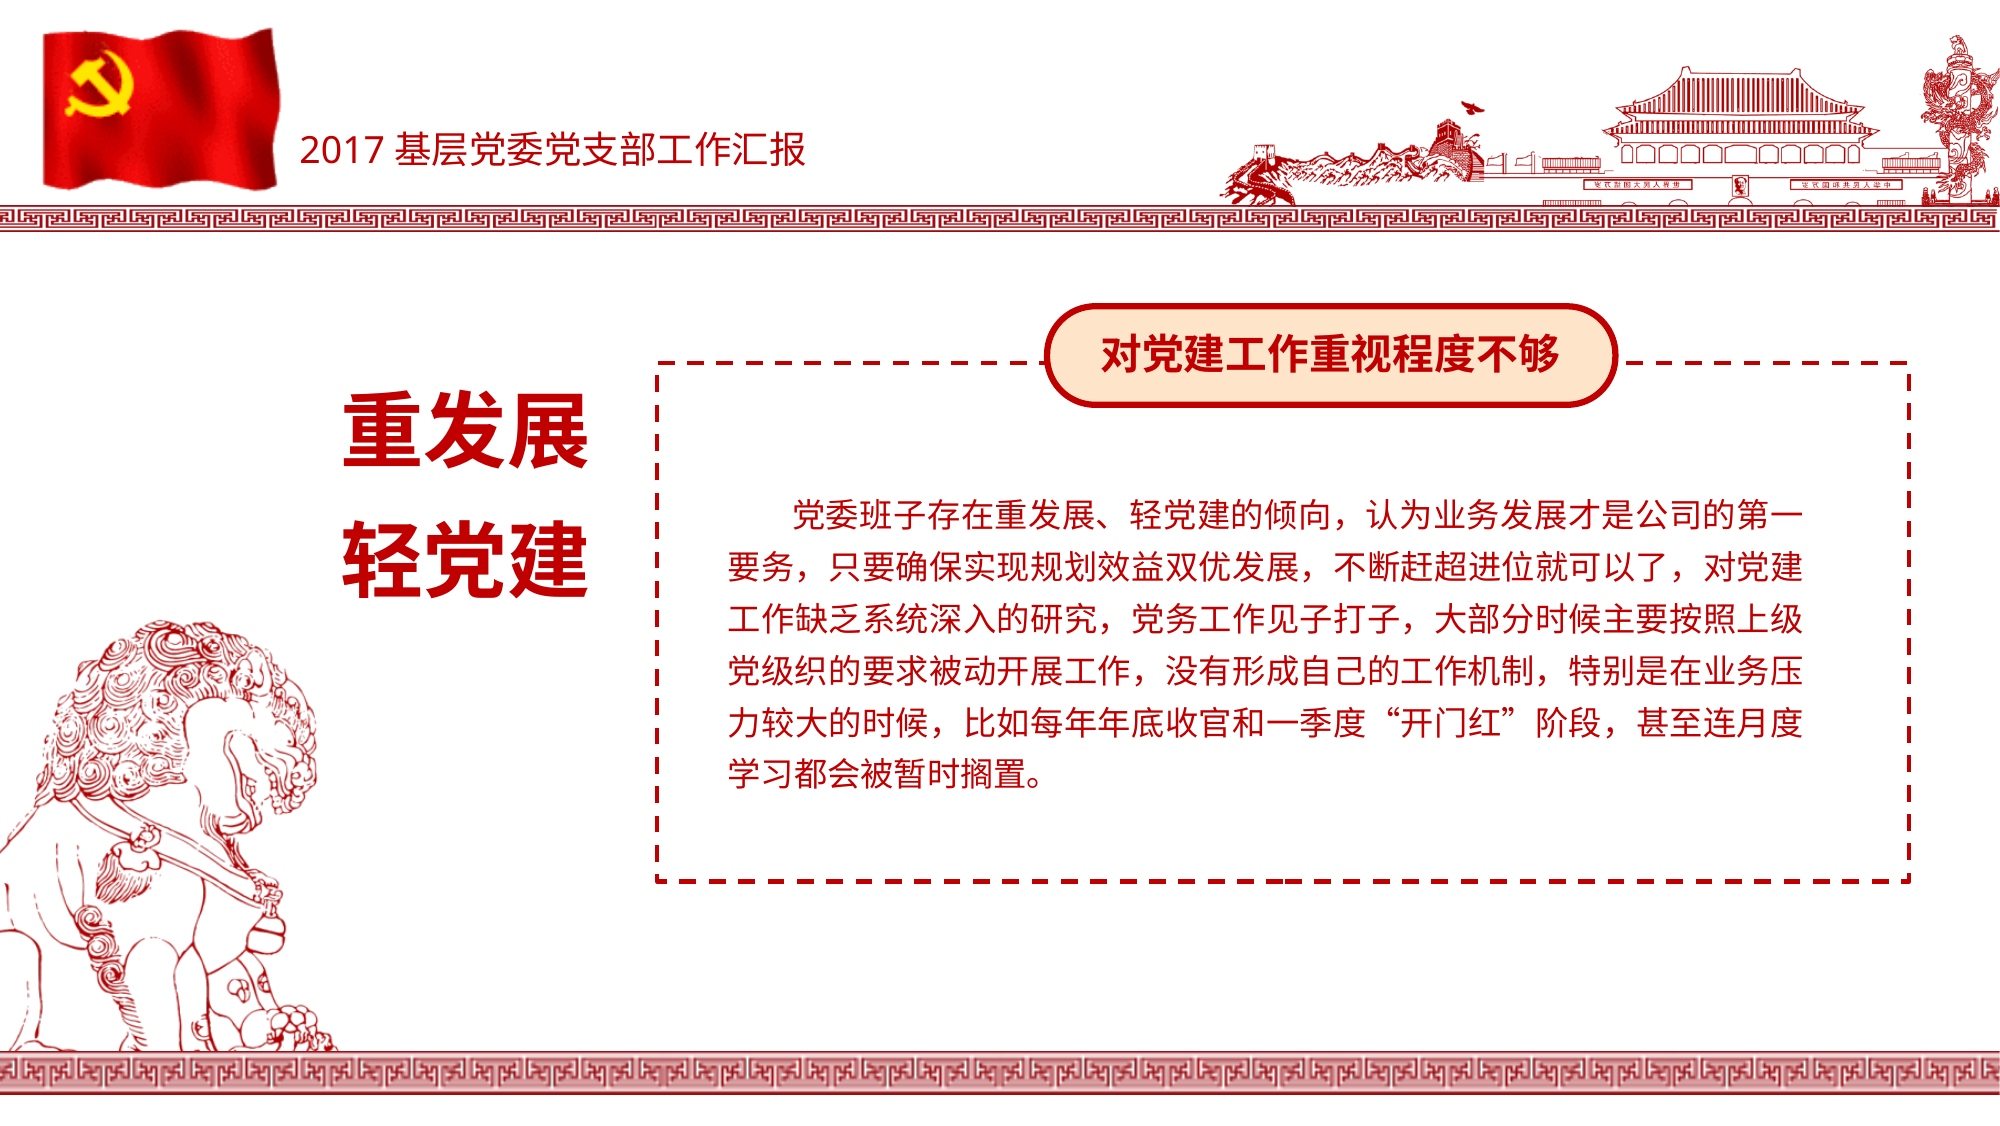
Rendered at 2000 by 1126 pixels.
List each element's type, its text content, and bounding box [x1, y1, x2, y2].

text_box 党委班子存在重发展、轻党建的倾向，认为业务发展才是公司的第一要务，只要确保实现规划效益双优发展，不断赶超进位就可以了，对党建工作缺乏系统深入的研究，党务工作见子打子，大部分时候主要按照上级党级织的要求被动开展工作，没有形成自己的工作机制，特别是在业务压力较大的时候，比如每年年底收官和一季度“开门红”阶段，甚至连月度学习都会被暂时搁置。 [716, 476, 1815, 599]
list 2017基层党委党支部工作汇报 [279, 116, 1201, 211]
text_box [655, 361, 1911, 599]
picture [0, 19, 2000, 232]
picture [33, 26, 292, 196]
text_box [1044, 304, 1618, 407]
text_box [0, 602, 2000, 1095]
text_box 重发展 轻党建 [329, 342, 615, 599]
text_box 对党建工作重视程度不够 [1085, 320, 1575, 386]
